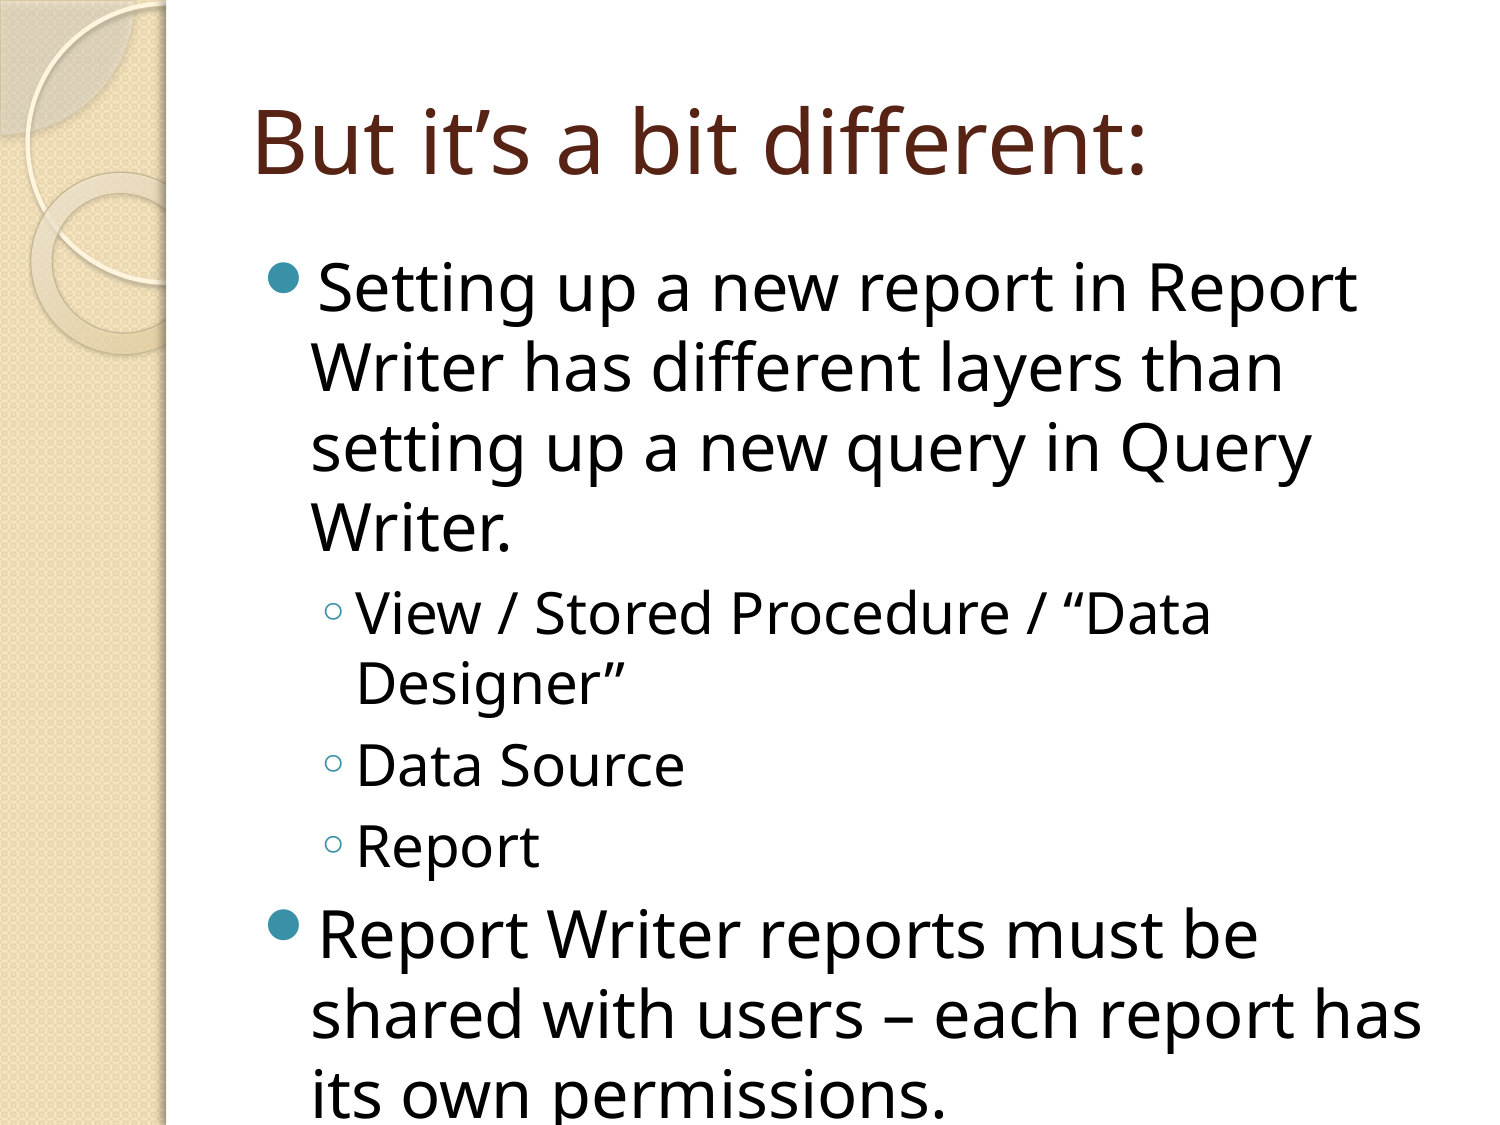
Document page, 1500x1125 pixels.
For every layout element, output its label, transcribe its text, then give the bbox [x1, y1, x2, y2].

title But it’s a bit different: [235, 45, 1466, 233]
list Setting up a new report in Report Writer has different layers than setting up a new query in Query Writer. View / Stored Procedure / “Data Designer” Data Source Report Report Writer reports must be shared with users – each report has its own permissions. [235, 237, 1466, 1025]
